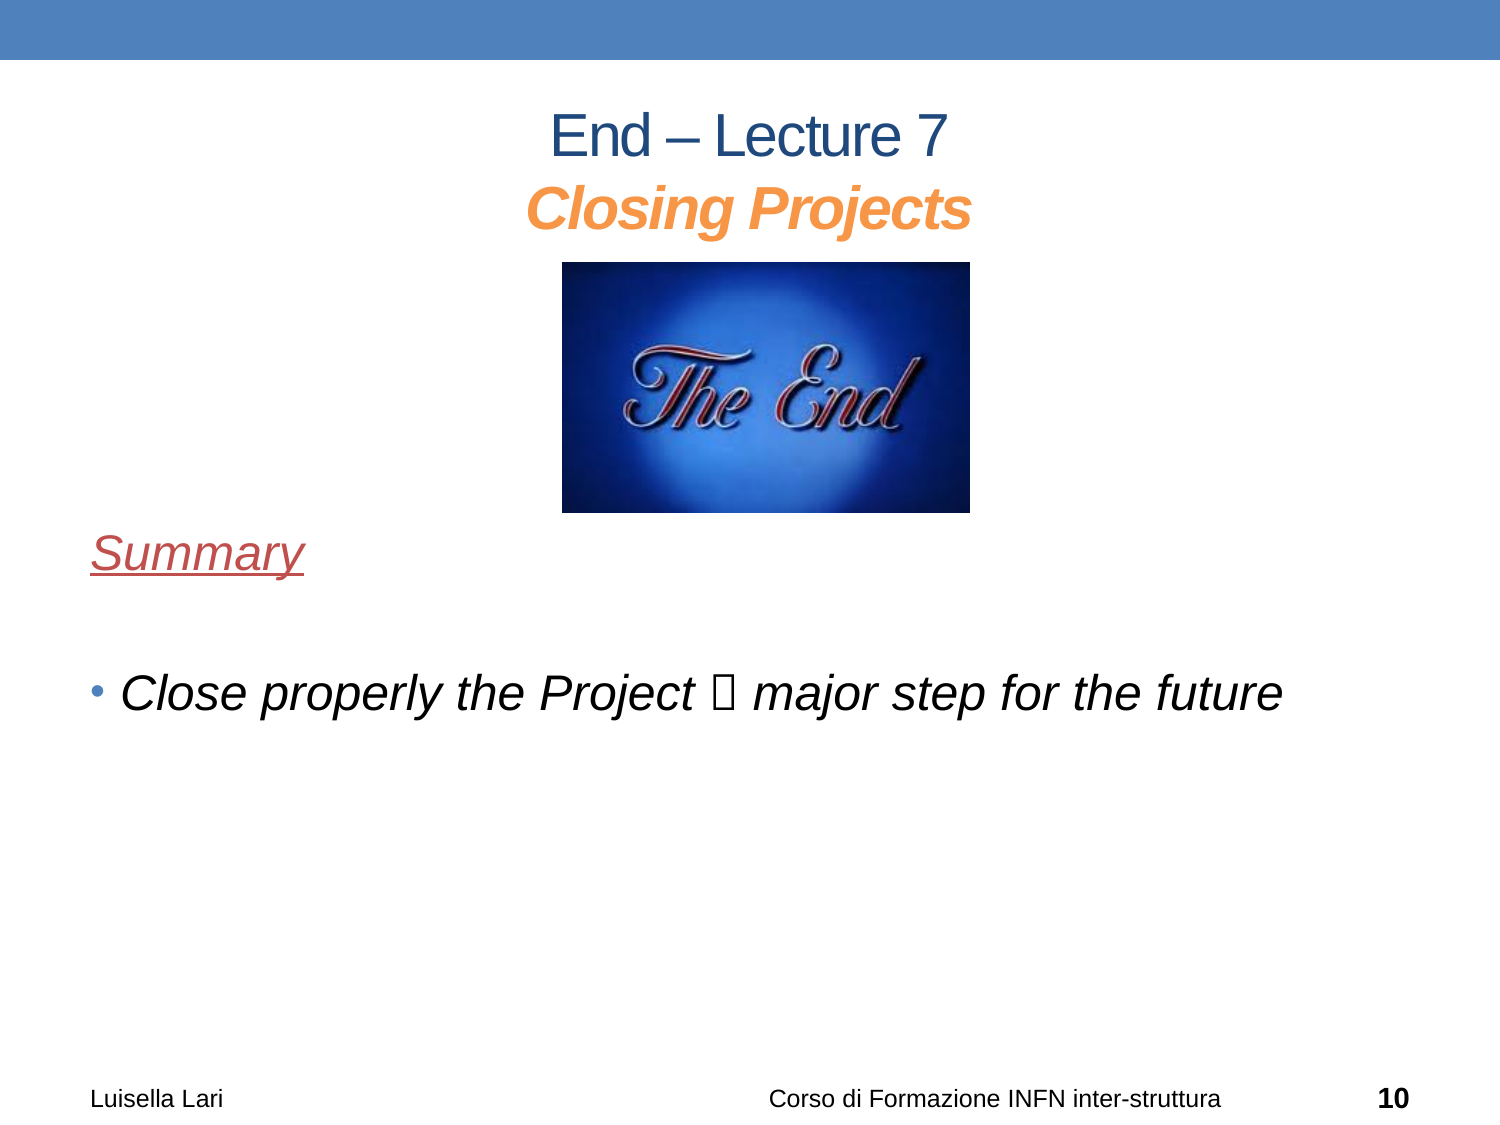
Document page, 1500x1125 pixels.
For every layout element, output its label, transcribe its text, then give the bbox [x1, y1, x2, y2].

slide_number 10 [1250, 1070, 1425, 1125]
footer Corso di Formazione INFN inter-struttura [562, 1070, 1238, 1125]
picture [562, 262, 970, 514]
list Summary Close properly the Project  major step for the future [75, 513, 1425, 1063]
title End – Lecture 7 Closing Projects [75, 87, 1425, 250]
slide_number Luisella Lari [75, 1070, 550, 1125]
